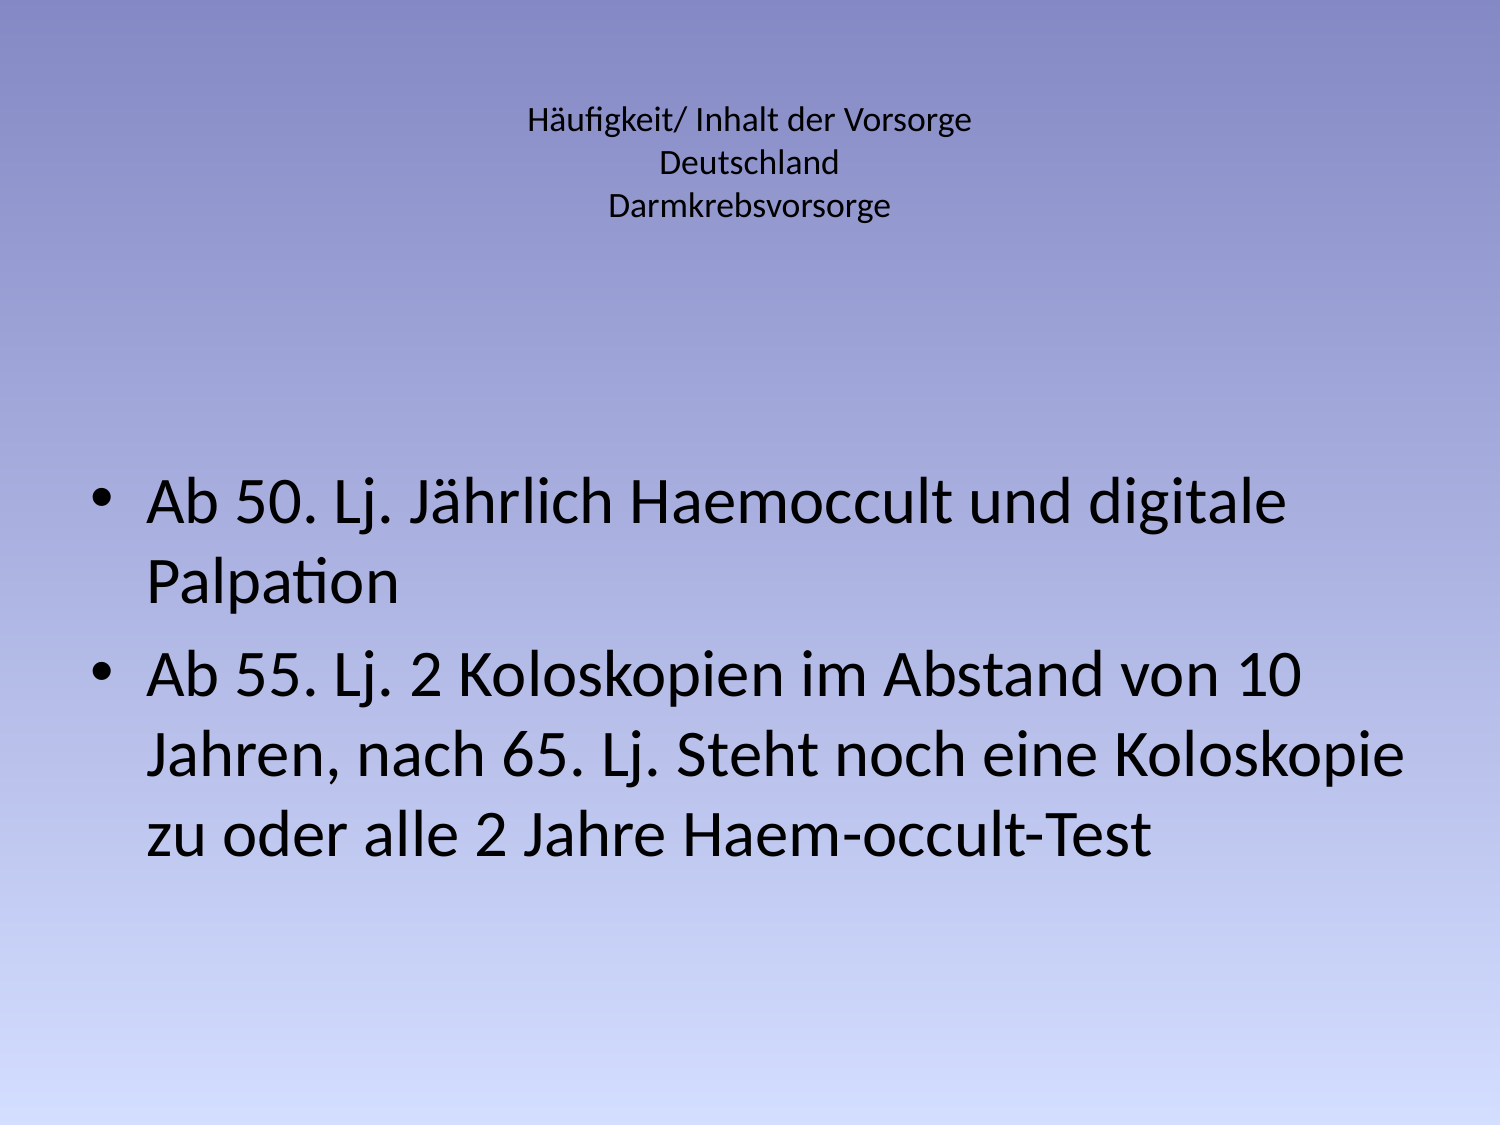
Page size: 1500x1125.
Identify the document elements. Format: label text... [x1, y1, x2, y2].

list Ab 50. Lj. Jährlich Haemoccult und digitale Palpation Ab 55. Lj. 2 Koloskopien im Abstand von 10 Jahren, nach 65. Lj. Steht noch eine Koloskopie zu oder alle 2 Jahre Haem-occult-Test [75, 262, 1425, 1005]
title Häufigkeit/ Inhalt der Vorsorge Deutschland Darmkrebsvorsorge [75, 45, 1425, 233]
